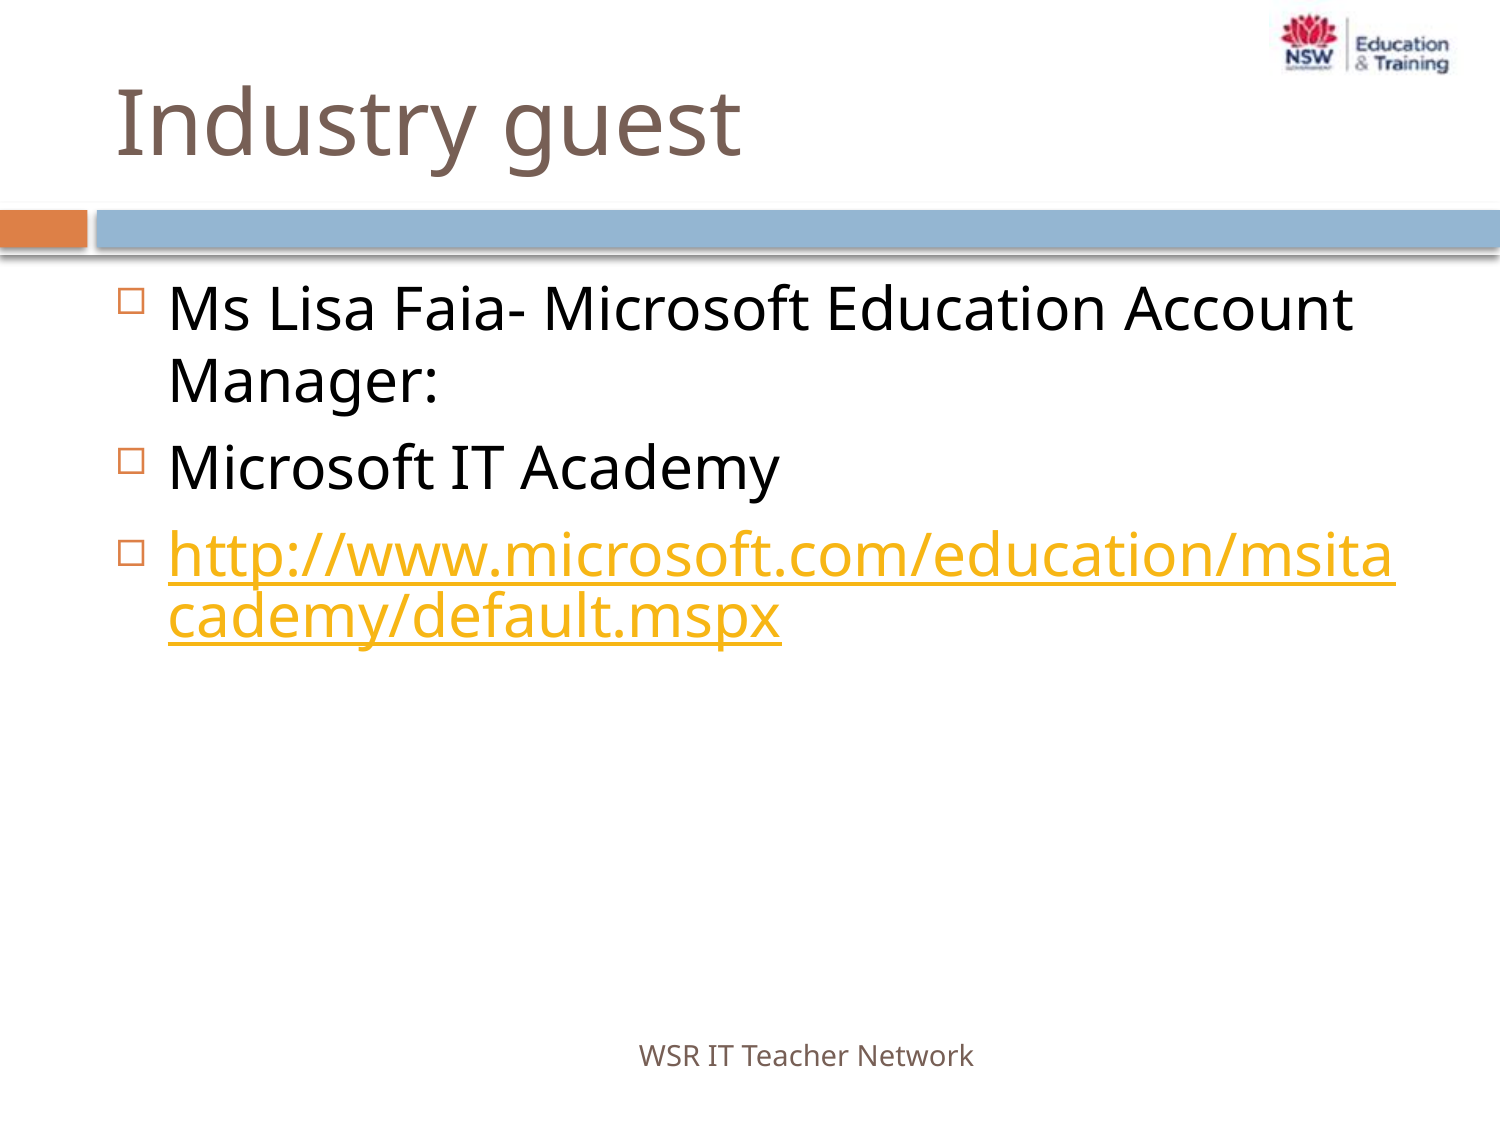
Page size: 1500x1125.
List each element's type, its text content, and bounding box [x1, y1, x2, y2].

title Industry guest [100, 37, 1438, 200]
picture [1269, 0, 1464, 88]
list Ms Lisa Faia- Microsoft Education Account Manager: Microsoft IT Academy http://www.microsoft.com/education/msitacademy/default.mspx [100, 262, 1438, 1000]
footer WSR IT Teacher Network [99, 1024, 990, 1085]
